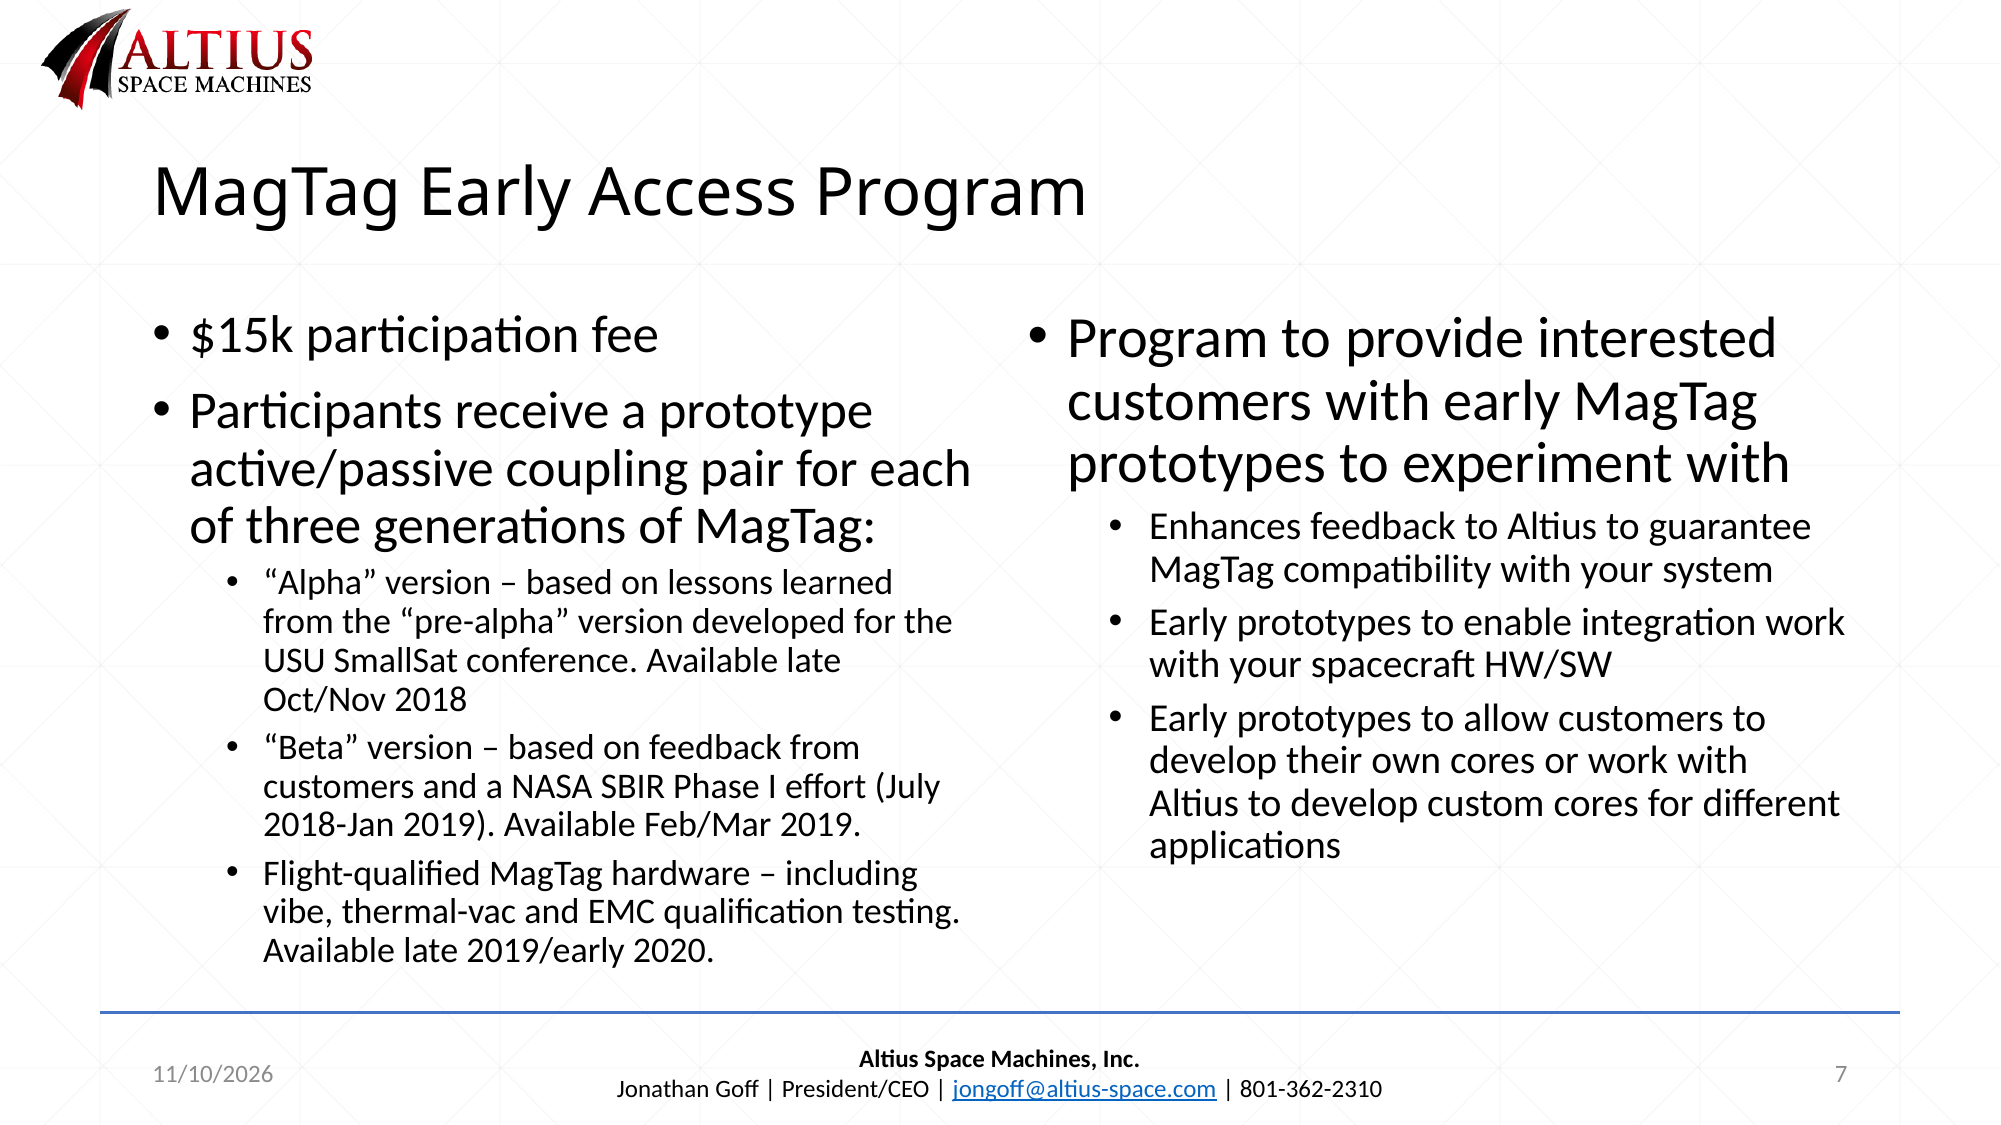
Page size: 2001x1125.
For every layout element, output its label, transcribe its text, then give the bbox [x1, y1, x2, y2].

slide_number 7 [1413, 1042, 1863, 1103]
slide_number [137, 1042, 587, 1103]
list Program to provide interested customers with early MagTag prototypes to experiment with Enhances feedback to Altius to guarantee MagTag compatibility with your system Early prototypes to enable integration work with your spacecraft HW/SW Early prototypes to allow customers to develop their own cores or work with Altius to develop custom cores for different applications [1012, 299, 1863, 1014]
picture [36, 5, 317, 111]
list $15k participation fee Participants receive a prototype active/passive coupling pair for each of three generations of MagTag: “Alpha” version – based on lessons learned from the “pre-alpha” version developed for the USU SmallSat conference. Available late Oct/Nov 2018 “Beta” version – based on feedback from customers and a NASA SBIR Phase I effort (July 2018-Jan 2019). Available Feb/Mar 2019. Flight-qualified MagTag hardware – including vibe, thermal-vac and EMC qualification testing. Available late 2019/early 2020. [137, 299, 988, 1014]
text_box Altius Space Machines, Inc. Jonathan Goff | President/CEO | jongoff@altius-space.com | 801-362-2310 [587, 1042, 1413, 1103]
title MagTag Early Access Program [137, 110, 1863, 278]
